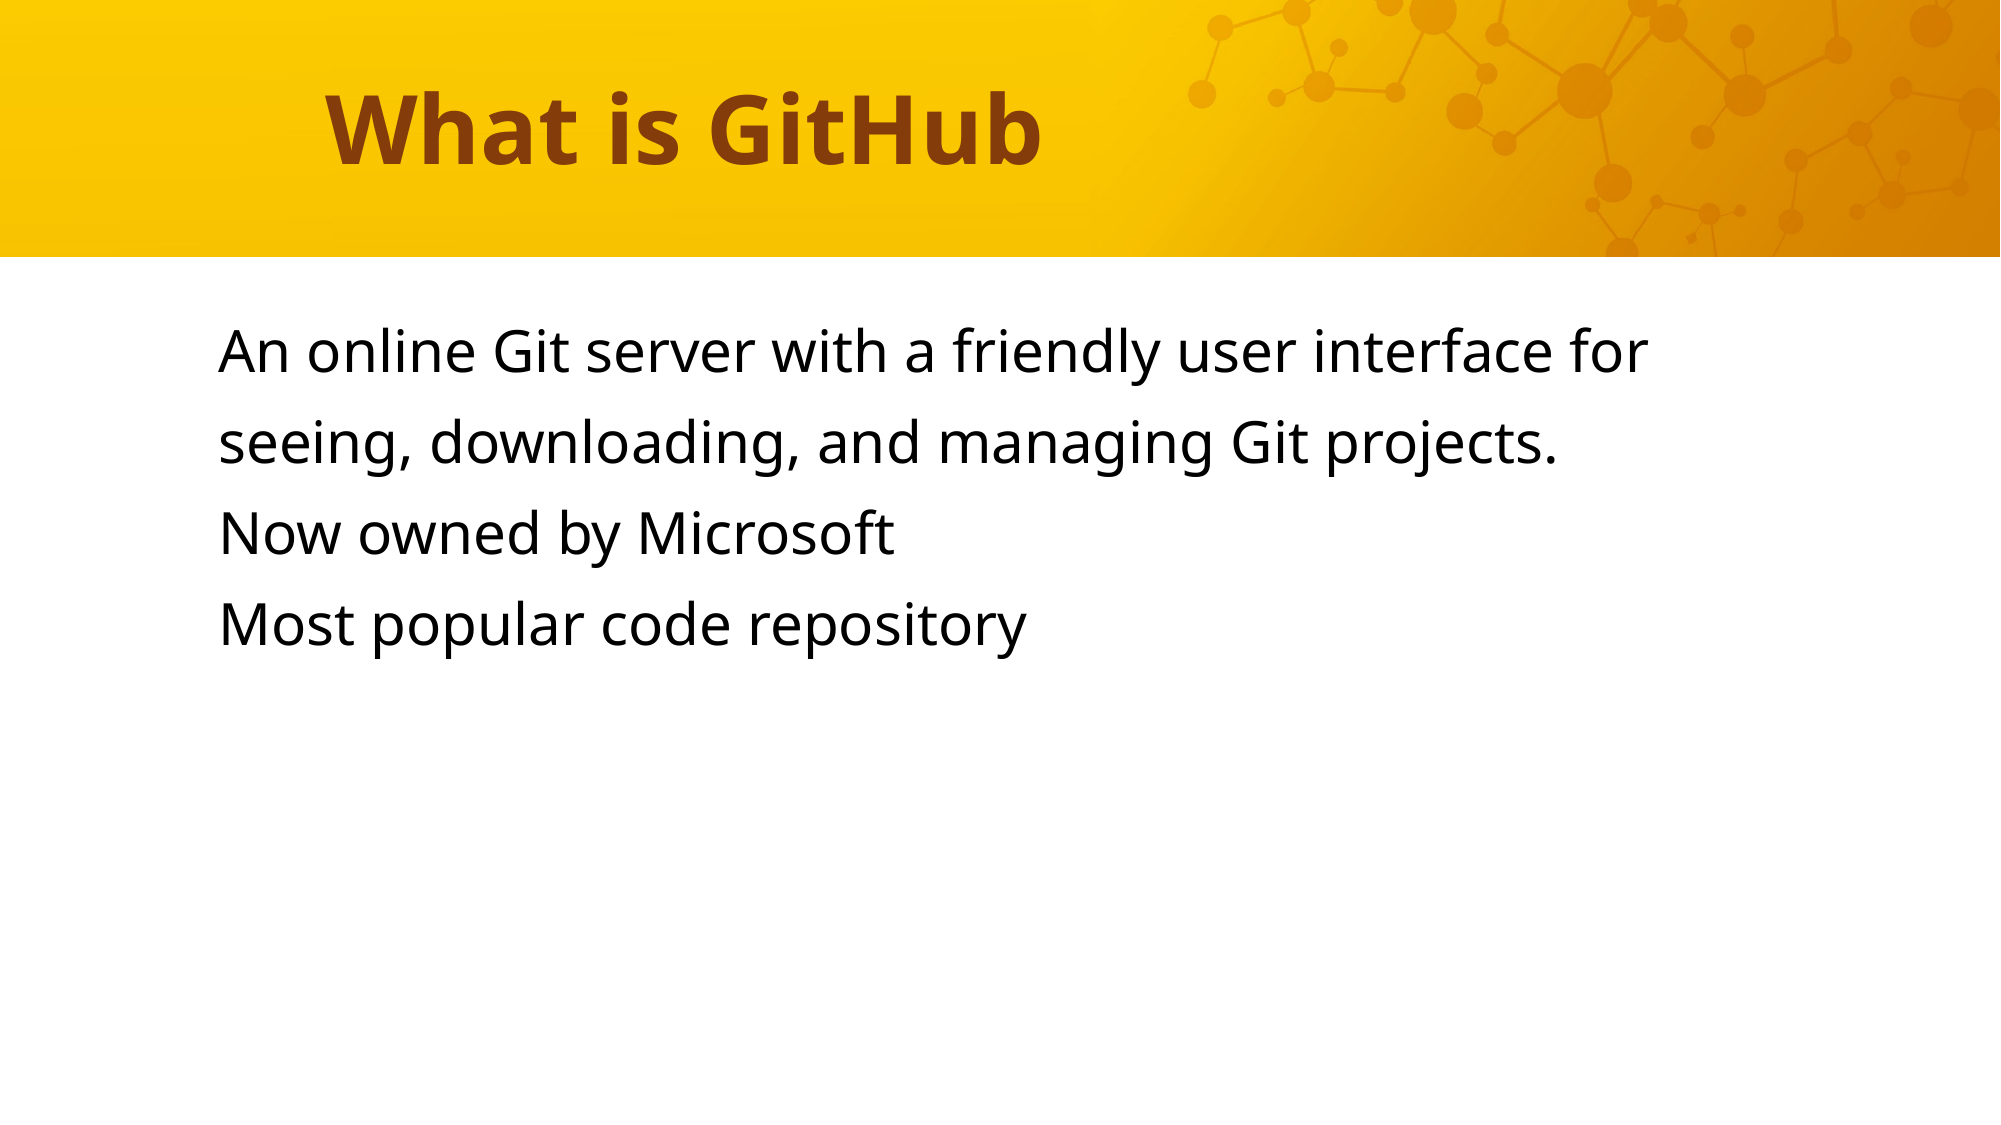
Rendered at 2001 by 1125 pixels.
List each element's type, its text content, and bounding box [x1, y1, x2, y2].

picture [0, 0, 2000, 257]
text_box An online Git server with a friendly user interface for seeing, downloading, and managing Git projects. Now owned by Microsoft Most popular code repository [72, 286, 1793, 1029]
